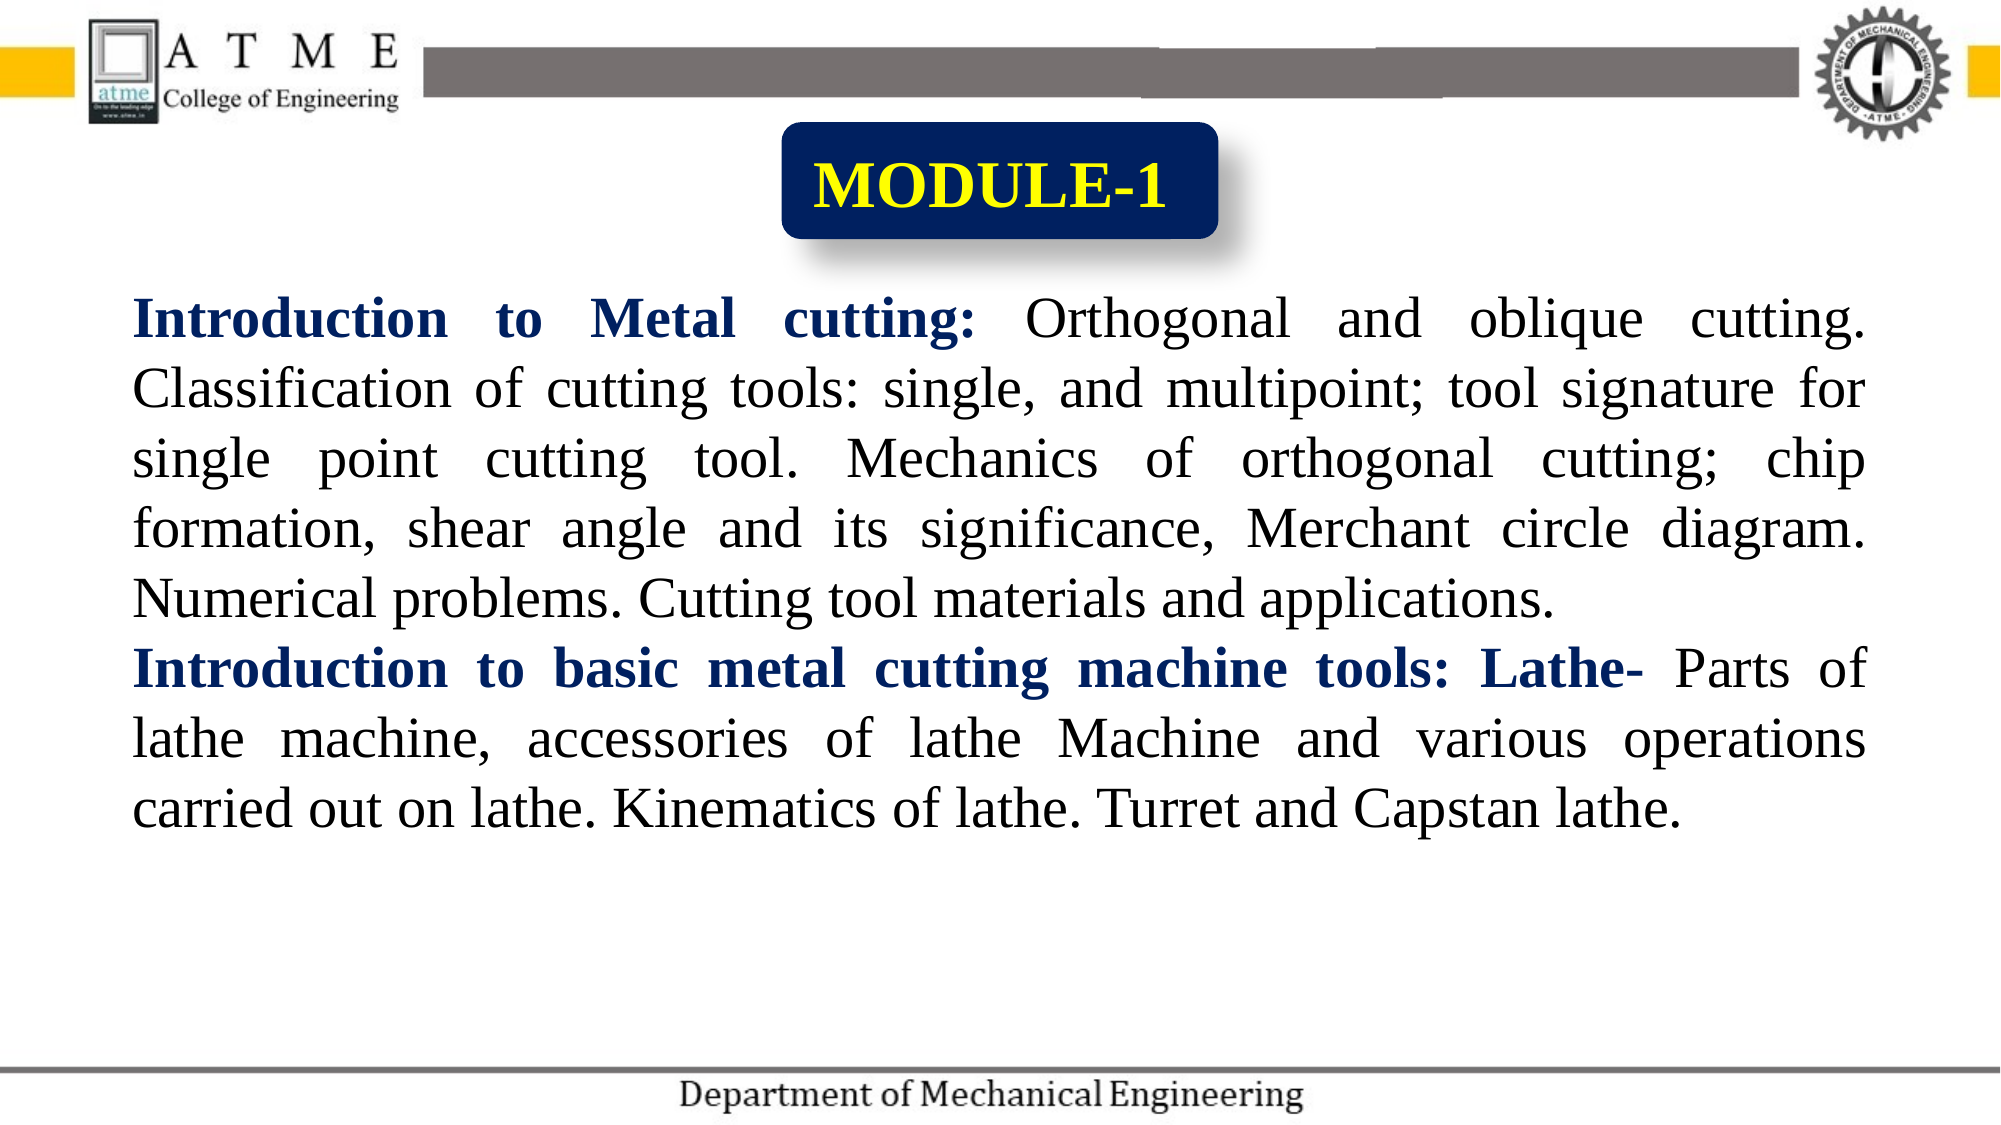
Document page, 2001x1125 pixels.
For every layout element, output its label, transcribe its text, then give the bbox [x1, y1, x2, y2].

text_box MODULE-1 [780, 121, 1220, 241]
picture [0, 0, 2001, 1125]
text_box Introduction to Metal cutting: Orthogonal and oblique cutting. Classification of cutting tools: single, and multipoint; tool signature for single point cutting tool. Mechanics of orthogonal cutting; chip formation, shear angle and its significance, Merchant circle diagram. Numerical problems. Cutting tool materials and applications. Introduction to basic metal cutting machine tools: Lathe- Parts of lathe machine, accessories of lathe Machine and various operations carried out on lathe. Kinematics of lathe. Turret and Capstan lathe. [117, 272, 1883, 847]
